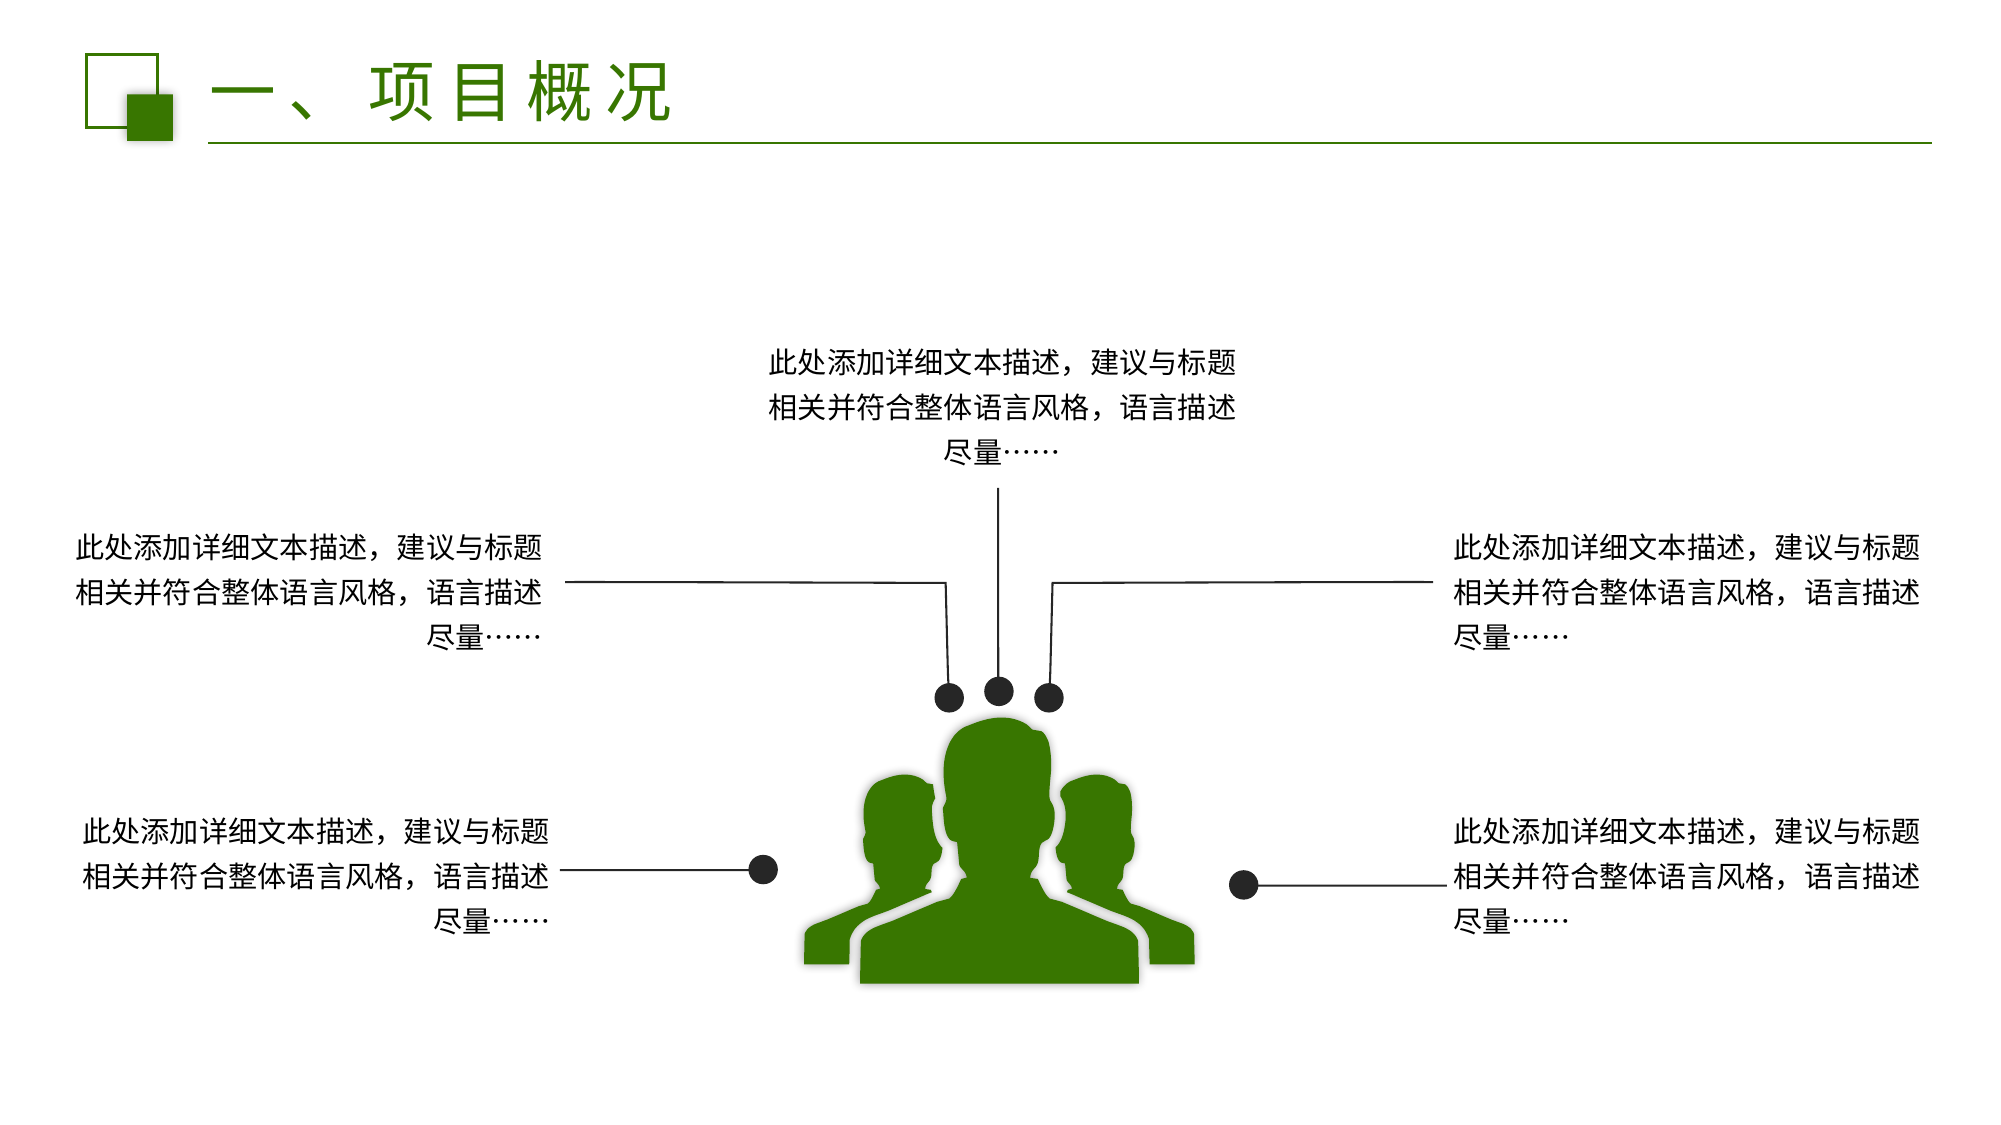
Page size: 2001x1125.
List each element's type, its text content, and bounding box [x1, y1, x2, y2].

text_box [1034, 581, 1434, 713]
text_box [565, 581, 964, 713]
text_box 此处添加详细文本描述，建议与标题相关并符合整体语言风格，语言描述尽量…… [57, 511, 558, 663]
text_box [1055, 774, 1195, 965]
text_box 此处添加详细文本描述，建议与标题相关并符合整体语言风格，语言描述尽量…… [64, 795, 566, 947]
text_box [860, 717, 1139, 984]
text_box [804, 774, 943, 965]
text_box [86, 54, 174, 141]
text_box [1323, 775, 1353, 994]
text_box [984, 487, 1014, 707]
text_box 此处添加详细文本描述，建议与标题相关并符合整体语言风格，语言描述尽量…… [1438, 511, 1940, 663]
text_box 一、项目概况 [198, 58, 1489, 131]
text_box 此处添加详细文本描述，建议与标题相关并符合整体语言风格，语言描述尽量…… [752, 326, 1253, 478]
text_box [654, 760, 684, 979]
text_box 此处添加详细文本描述，建议与标题相关并符合整体语言风格，语言描述尽量…… [1438, 795, 1940, 947]
